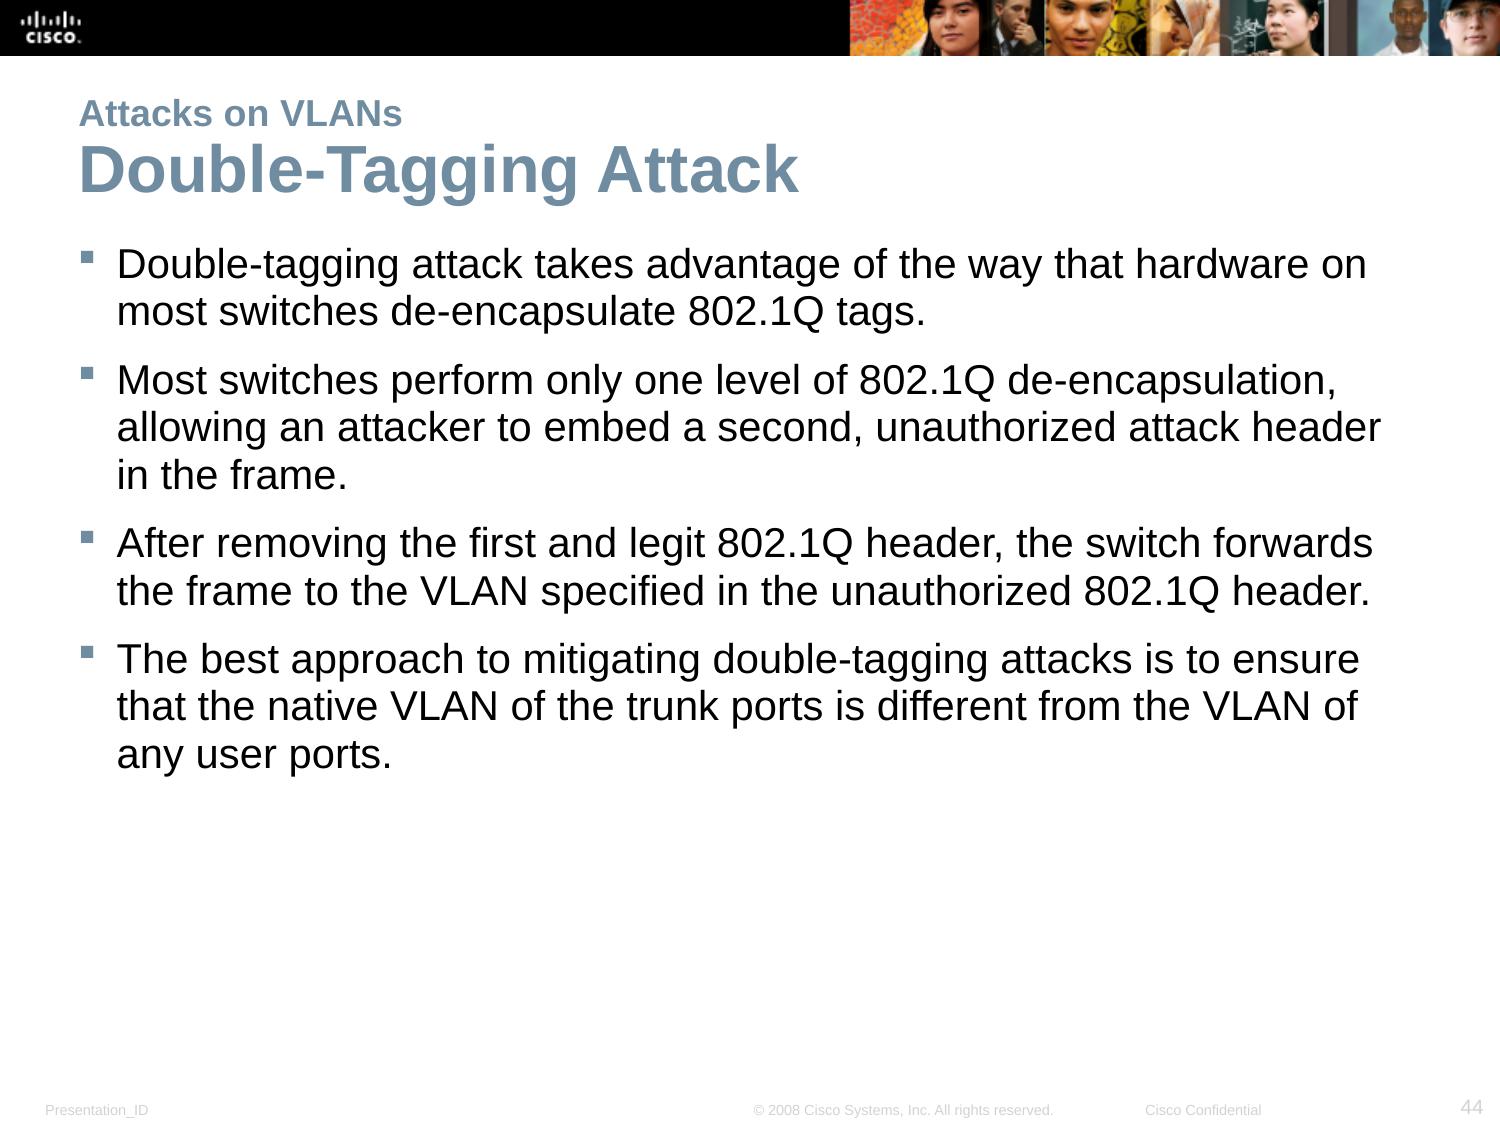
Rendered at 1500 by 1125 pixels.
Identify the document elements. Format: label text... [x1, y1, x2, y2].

picture [0, 0, 1500, 56]
title Attacks on VLANs Double-Tagging Attack [64, 75, 1402, 214]
list Double-tagging attack takes advantage of the way that hardware on most switches de-encapsulate 802.1Q tags. Most switches perform only one level of 802.1Q de-encapsulation, allowing an attacker to embed a second, unauthorized attack header in the frame. After removing the first and legit 802.1Q header, the switch forwards the frame to the VLAN specified in the unauthorized 802.1Q header. The best approach to mitigating double-tagging attacks is to ensure that the native VLAN of the trunk ports is different from the VLAN of any user ports. [64, 233, 1401, 1063]
